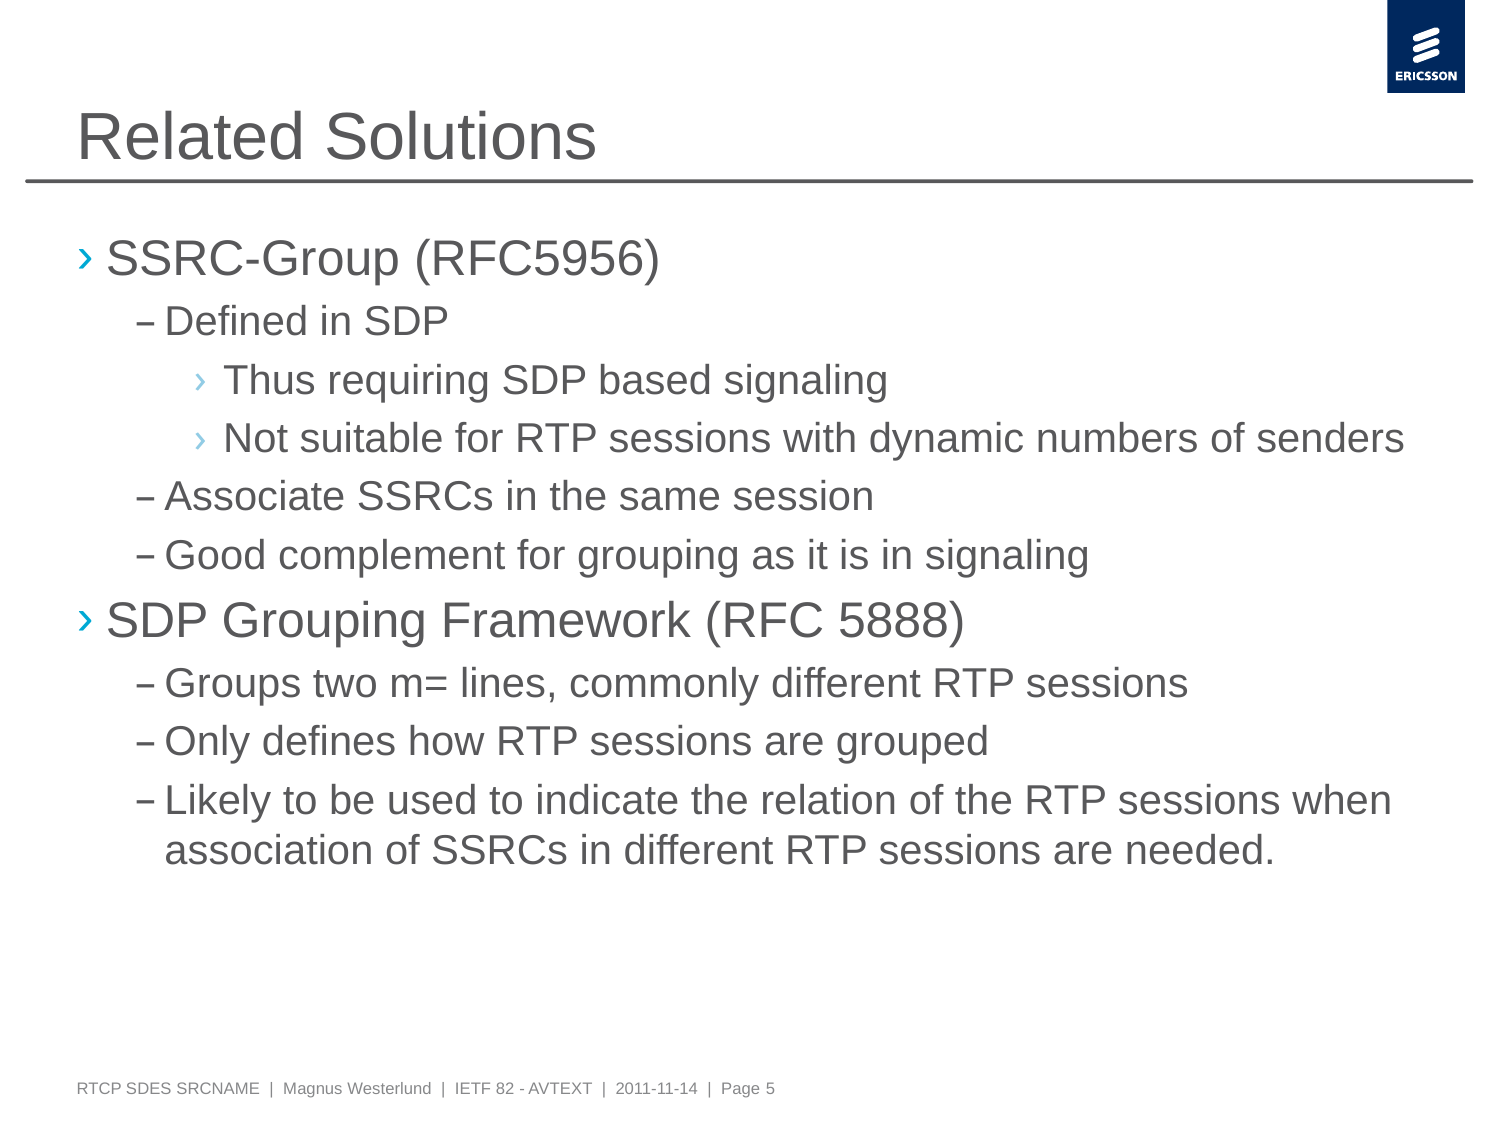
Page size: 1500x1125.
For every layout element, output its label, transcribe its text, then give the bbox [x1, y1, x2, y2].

title Related Solutions [64, 91, 1349, 173]
list SSRC-Group (RFC5956) Defined in SDP Thus requiring SDP based signaling Not suitable for RTP sessions with dynamic numbers of senders Associate SSRCs in the same session Good complement for grouping as it is in signaling SDP Grouping Framework (RFC 5888) Groups two m= lines, commonly different RTP sessions Only defines how RTP sessions are grouped Likely to be used to indicate the relation of the RTP sessions when association of SSRCs in different RTP sessions are needed. [64, 225, 1436, 929]
